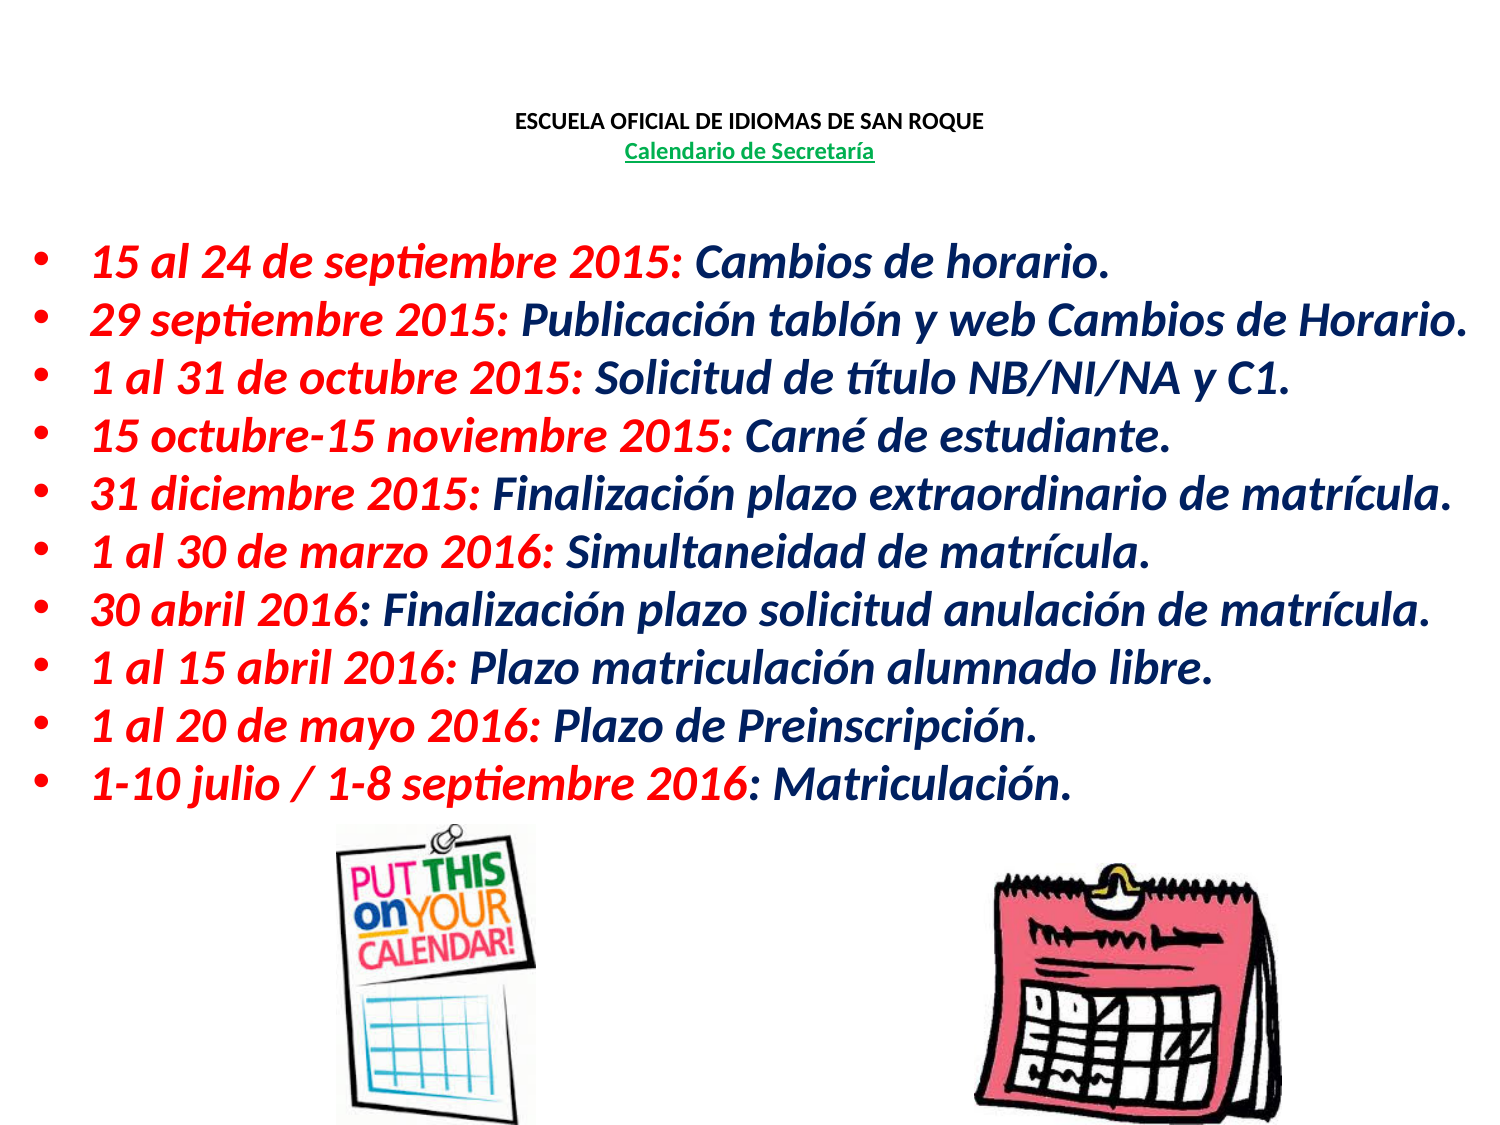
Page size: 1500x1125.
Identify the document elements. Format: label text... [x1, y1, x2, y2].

title ESCUELA OFICIAL DE IDIOMAS DE SAN ROQUE Calendario de Secretaría [75, 66, 1425, 208]
picture [974, 863, 1282, 1125]
picture [336, 824, 536, 1125]
list 15 al 24 de septiembre 2015: Cambios de horario. 29 septiembre 2015: Publicación tablón y web Cambios de Horario. 1 al 31 de octubre 2015: Solicitud de título NB/NI/NA y C1. 15 octubre-15 noviembre 2015: Carné de estudiante. 31 diciembre 2015: Finalización plazo extraordinario de matrícula. 1 al 30 de marzo 2016: Simultaneidad de matrícula. 30 abril 2016: Finalización plazo solicitud anulación de matrícula. 1 al 15 abril 2016: Plazo matriculación alumnado libre. 1 al 20 de mayo 2016: Plazo de Preinscripción. 1-10 julio / 1-8 septiembre 2016: Matriculación. [17, 208, 1500, 1012]
